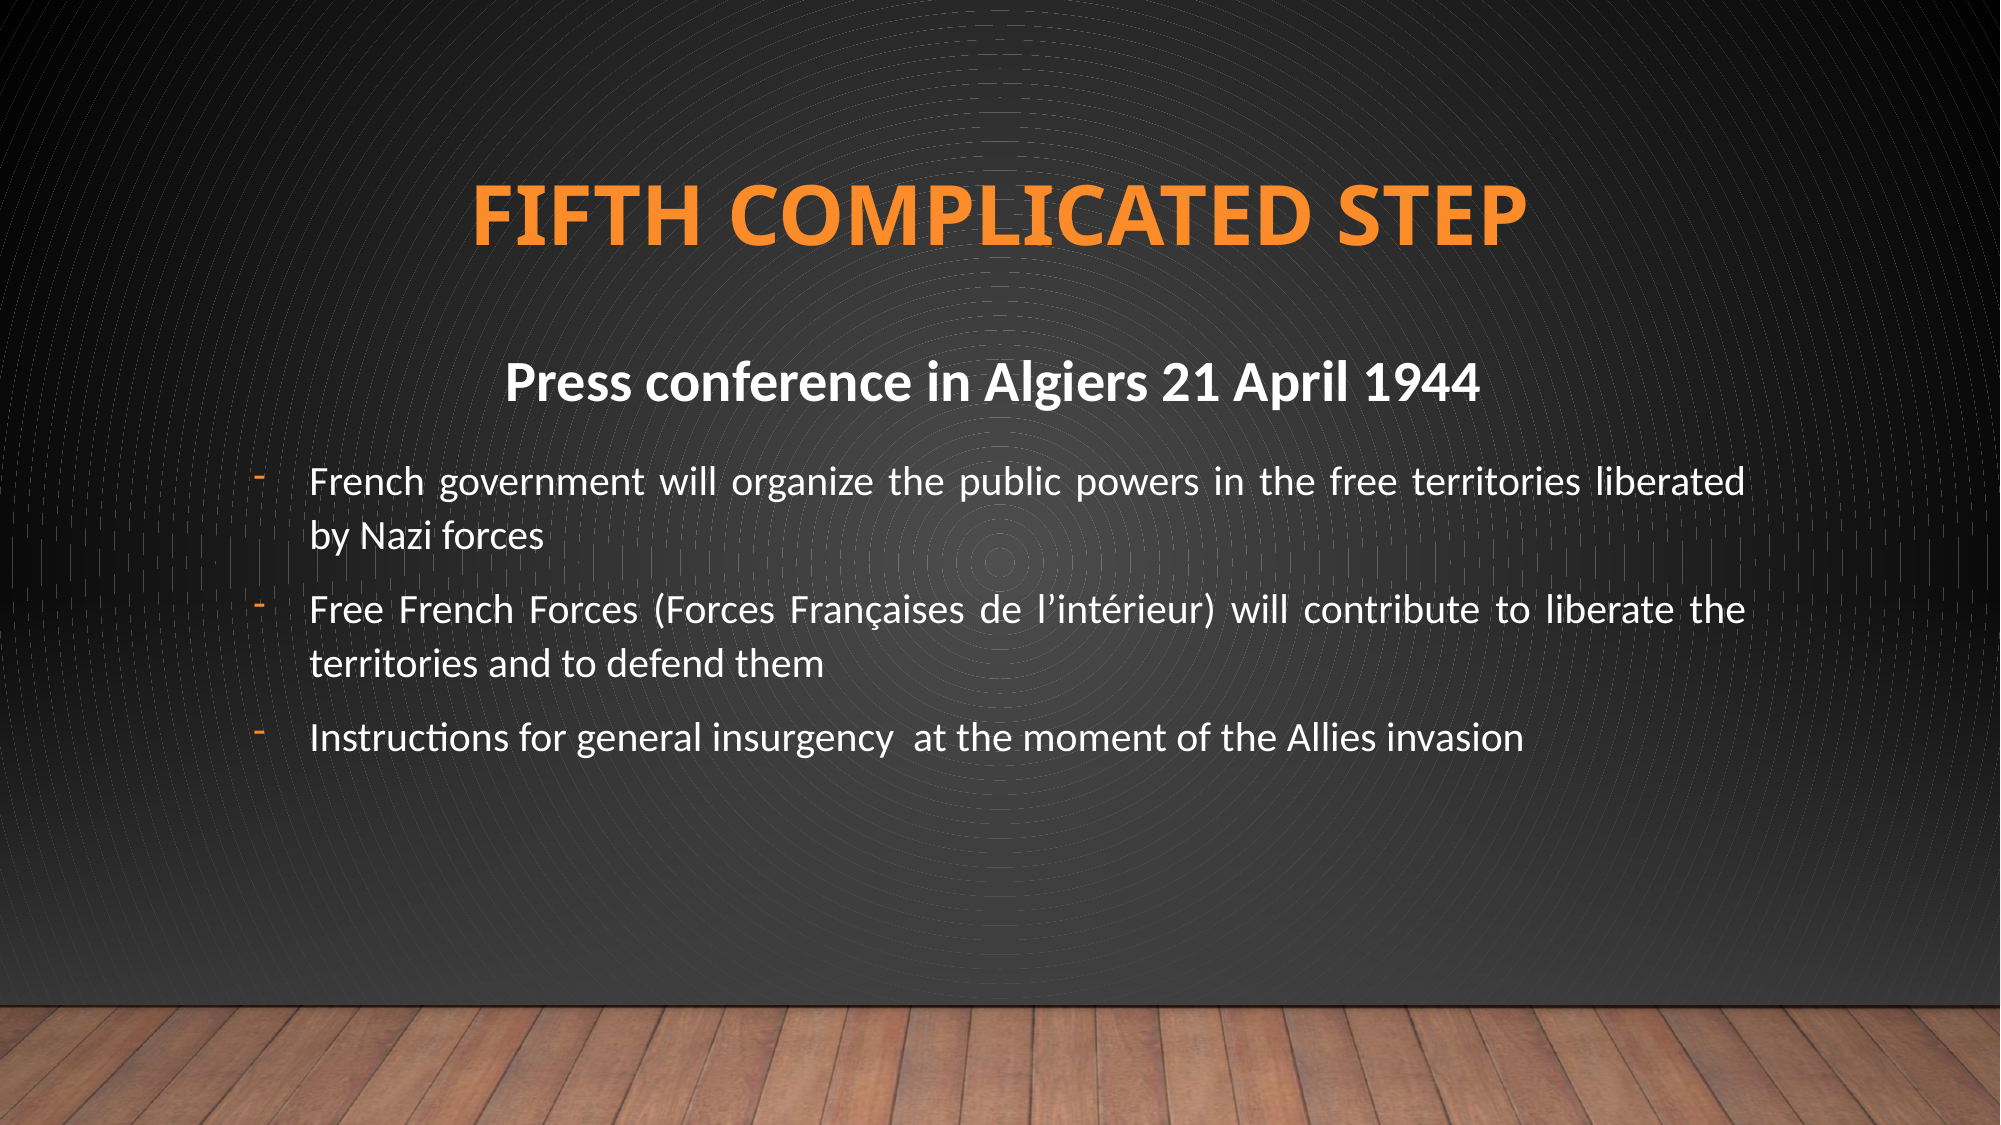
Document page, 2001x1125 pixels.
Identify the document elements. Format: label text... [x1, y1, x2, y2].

list Press conference in Algiers 21 April 1944 French government will organize the public powers in the free territories liberated by Nazi forces Free French Forces (Forces Françaises de l’intérieur) will contribute to liberate the territories and to defend them Instructions for general insurgency at the moment of the Allies invasion [238, 330, 1763, 897]
title FIFTH COMPLICATED STEP [238, 131, 1763, 305]
picture [0, 1005, 2000, 1125]
